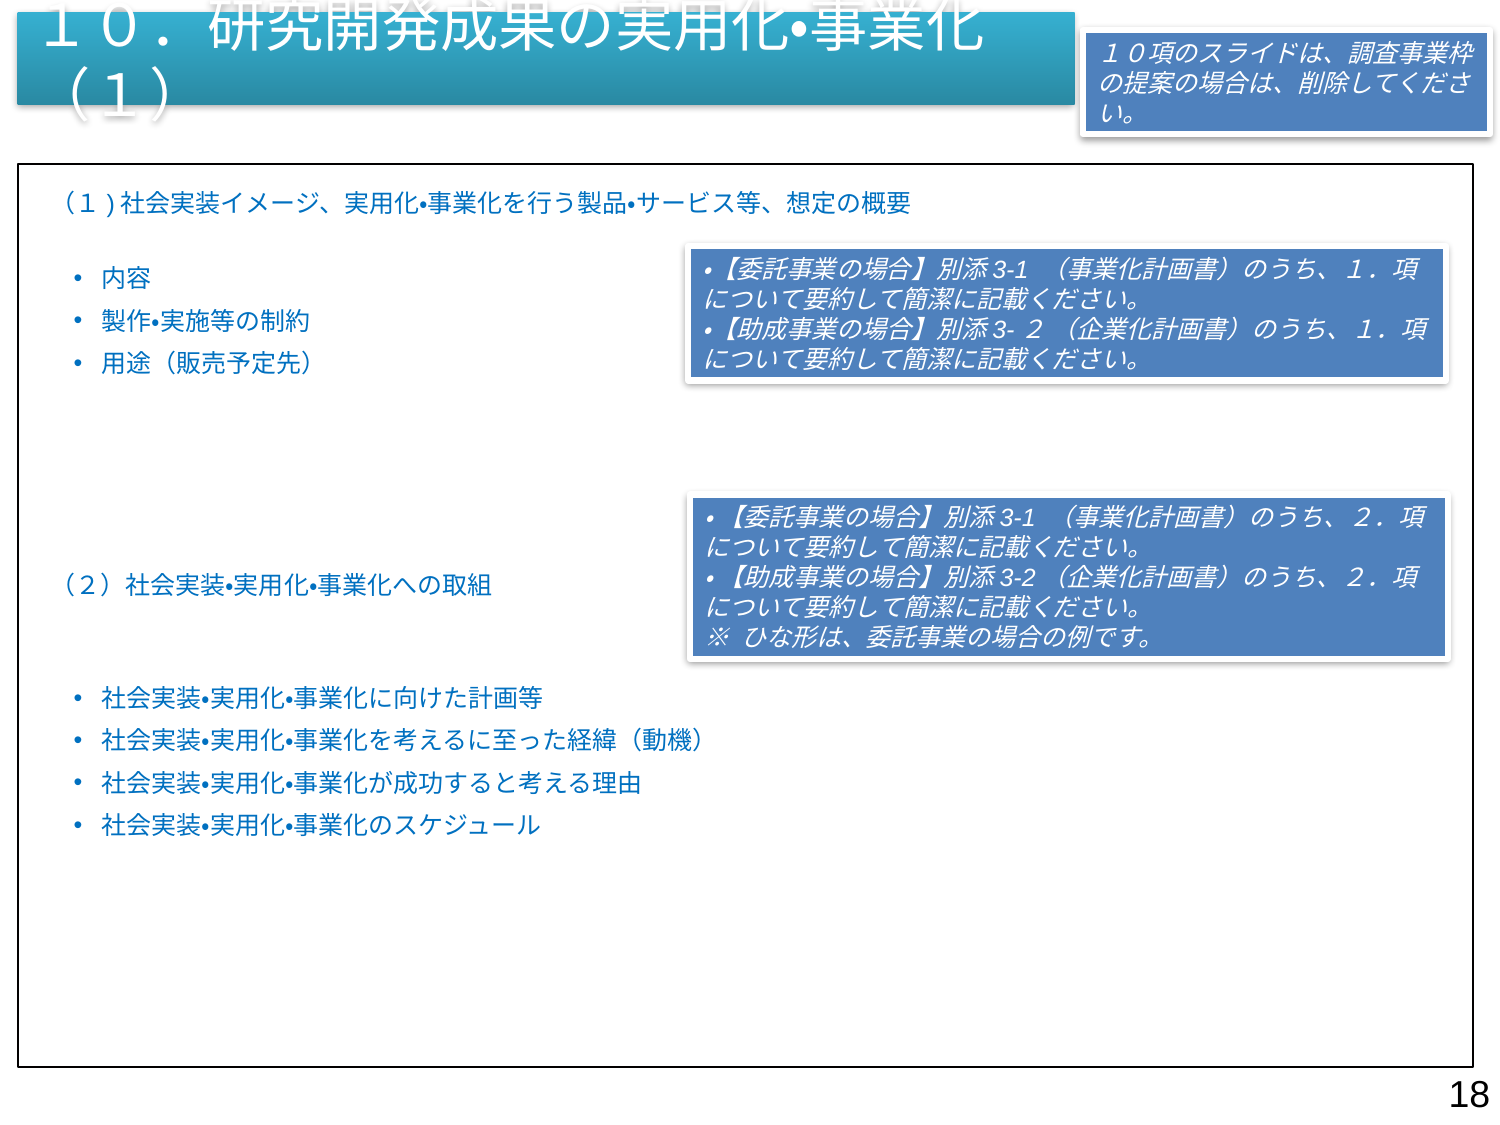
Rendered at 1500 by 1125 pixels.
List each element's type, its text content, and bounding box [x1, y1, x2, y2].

text_box [16, 162, 1475, 1069]
text_box １０項のスライドは、調査事業枠の提案の場合は、削除してください。 [1080, 27, 1493, 137]
text_box 18 [1402, 1074, 1491, 1112]
title １０．研究開発成果の実用化・事業化（１） [17, 12, 1075, 105]
